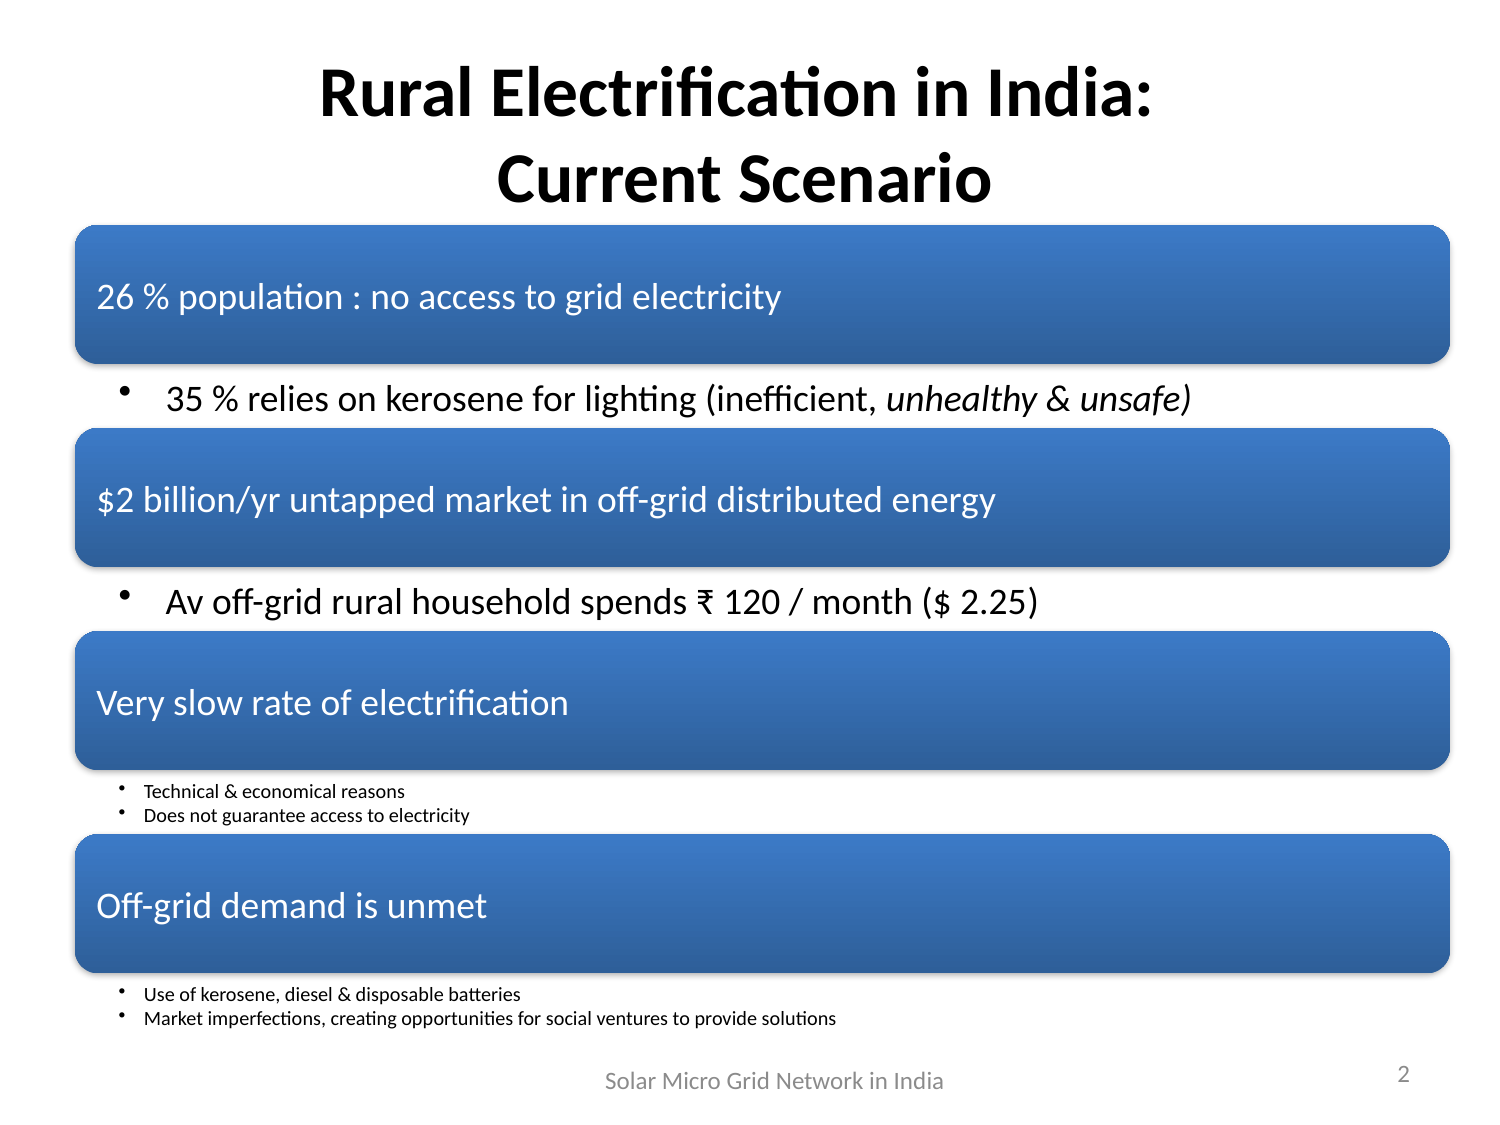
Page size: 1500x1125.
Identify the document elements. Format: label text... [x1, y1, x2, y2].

slide_number 2 [1074, 1046, 1425, 1103]
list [74, 224, 1451, 1038]
title Rural Electrification in India: Current Scenario [62, 37, 1413, 225]
footer Solar Micro Grid Network in India [537, 1050, 1013, 1110]
